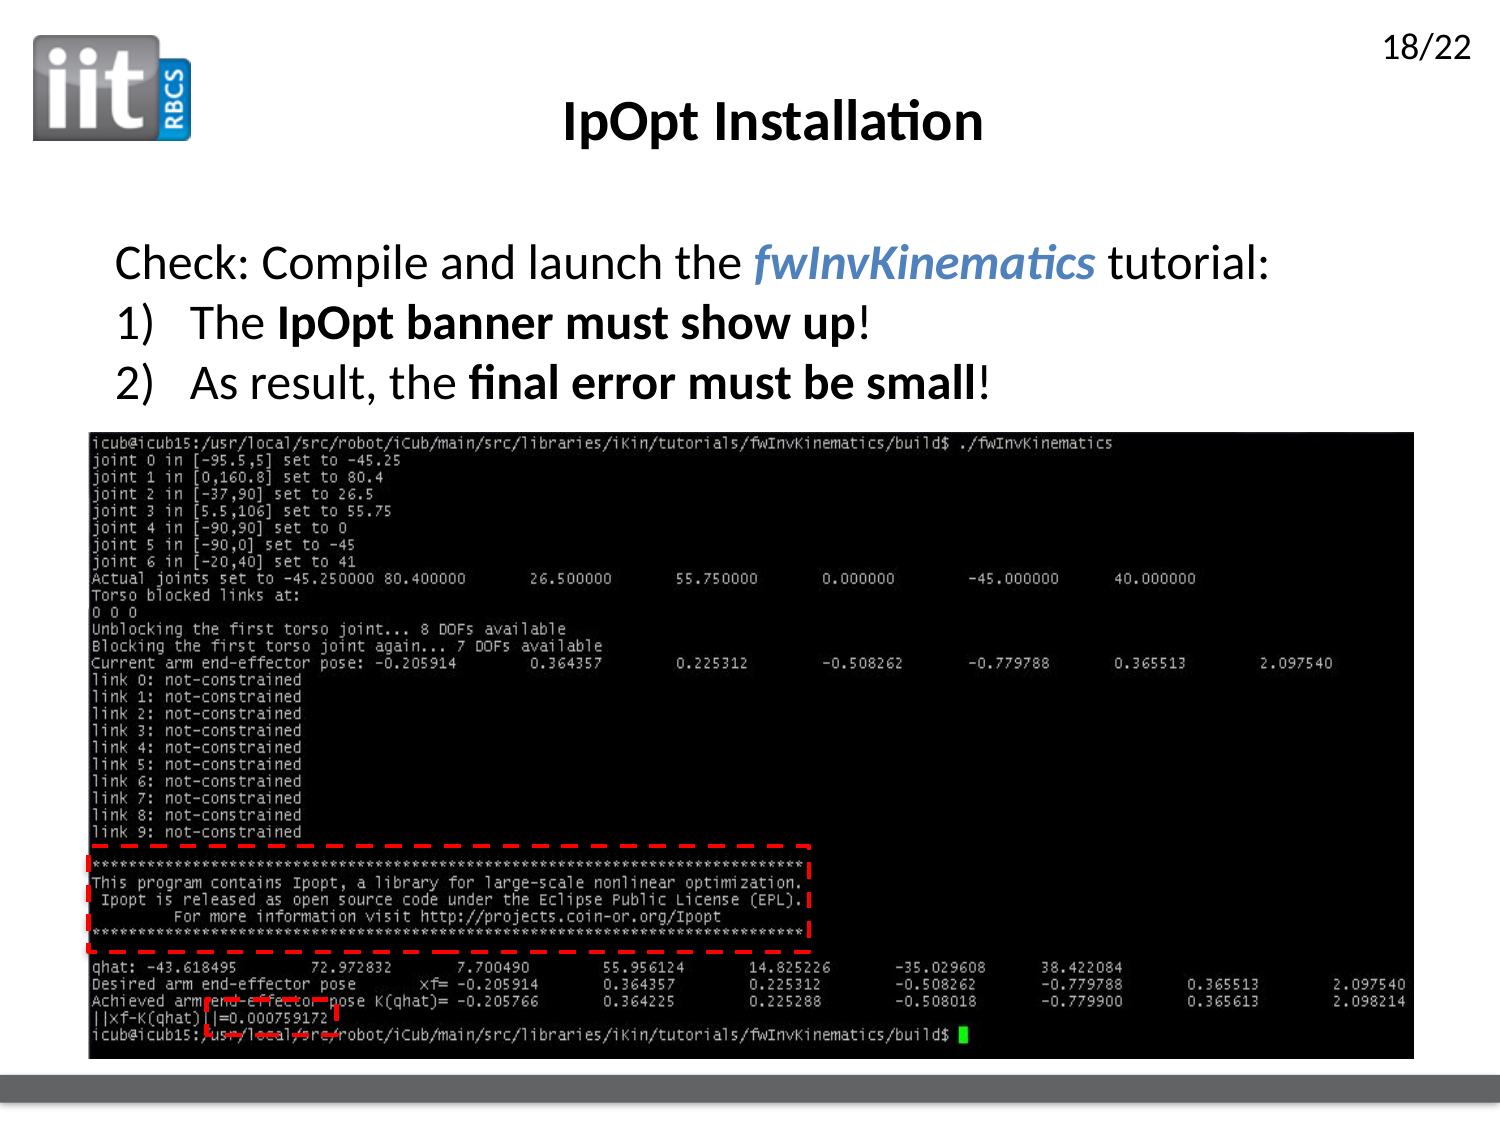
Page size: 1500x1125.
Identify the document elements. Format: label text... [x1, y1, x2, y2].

picture [88, 432, 1414, 1059]
slide_number 18/22 [1366, 14, 1500, 69]
text_box Check: Compile and launch the fwInvKinematics tutorial: The IpOpt banner must show up! As result, the final error must be small! [100, 221, 1424, 417]
text_box IpOpt Installation [242, 75, 1306, 160]
picture [33, 35, 191, 141]
